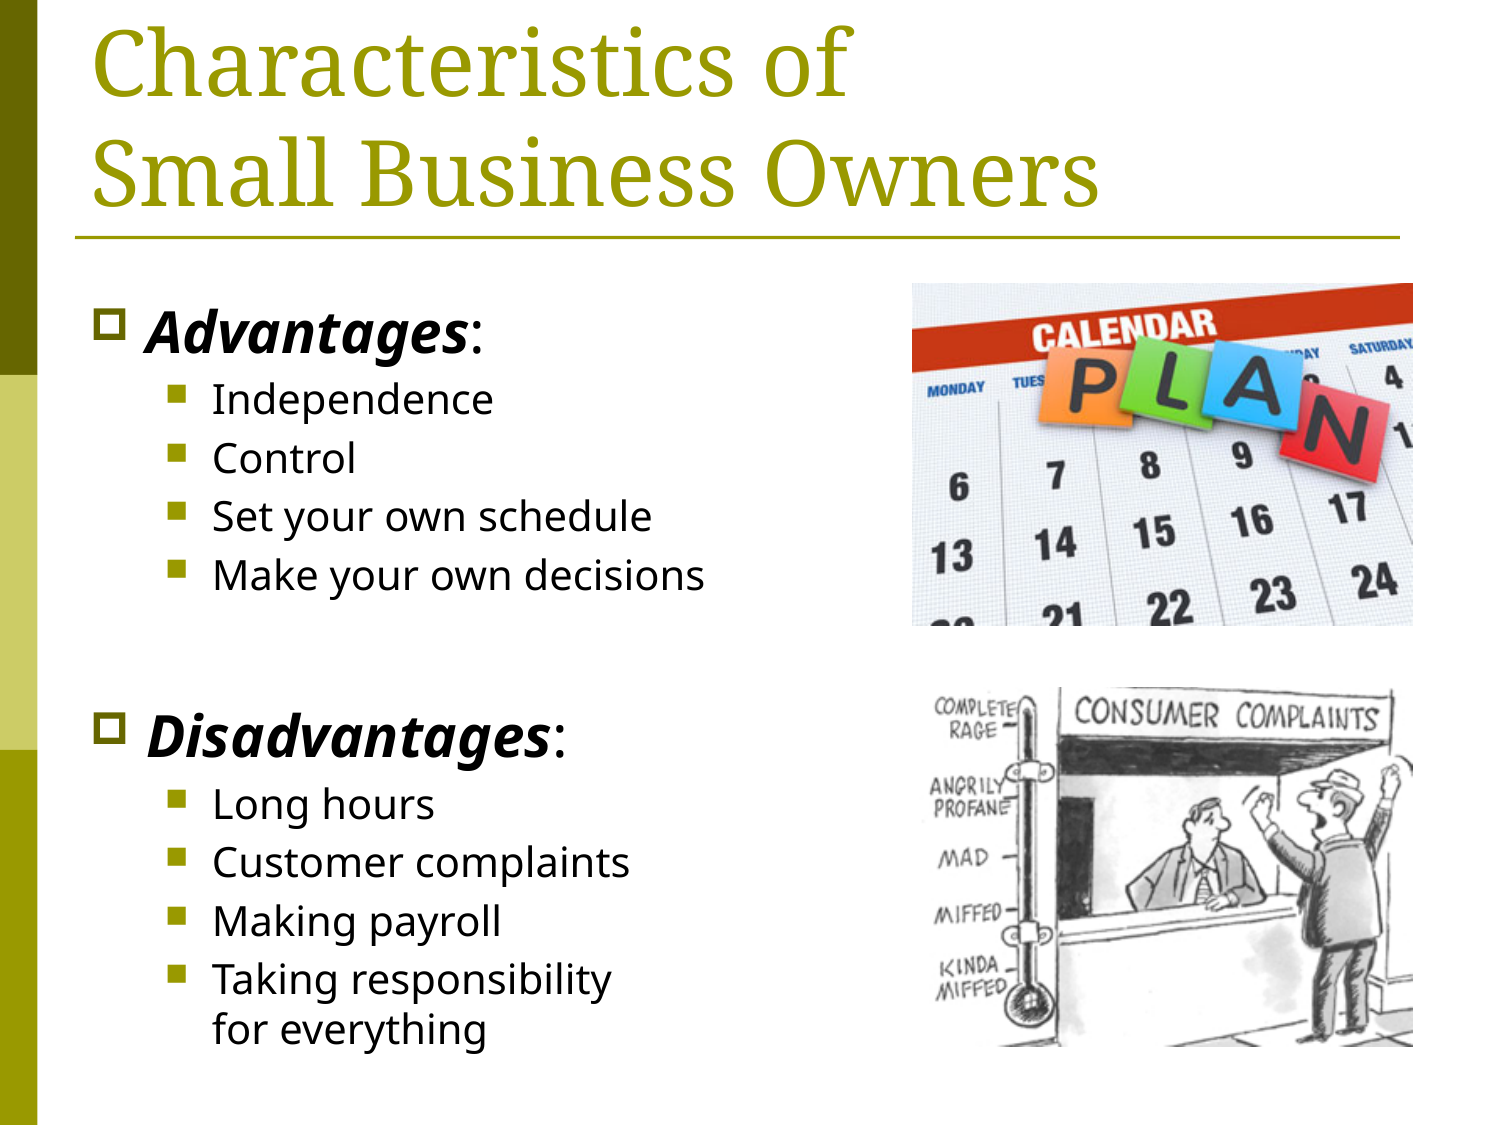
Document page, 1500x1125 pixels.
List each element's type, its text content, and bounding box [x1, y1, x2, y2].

picture [912, 687, 1413, 1047]
list Advantages: Independence Control Set your own schedule Make your own decisions Disadvantages: Long hours Customer complaints Making payroll Taking responsibility for everything [74, 287, 1426, 1006]
title Characteristics of Small Business Owners [74, 45, 1426, 233]
picture [912, 283, 1413, 626]
